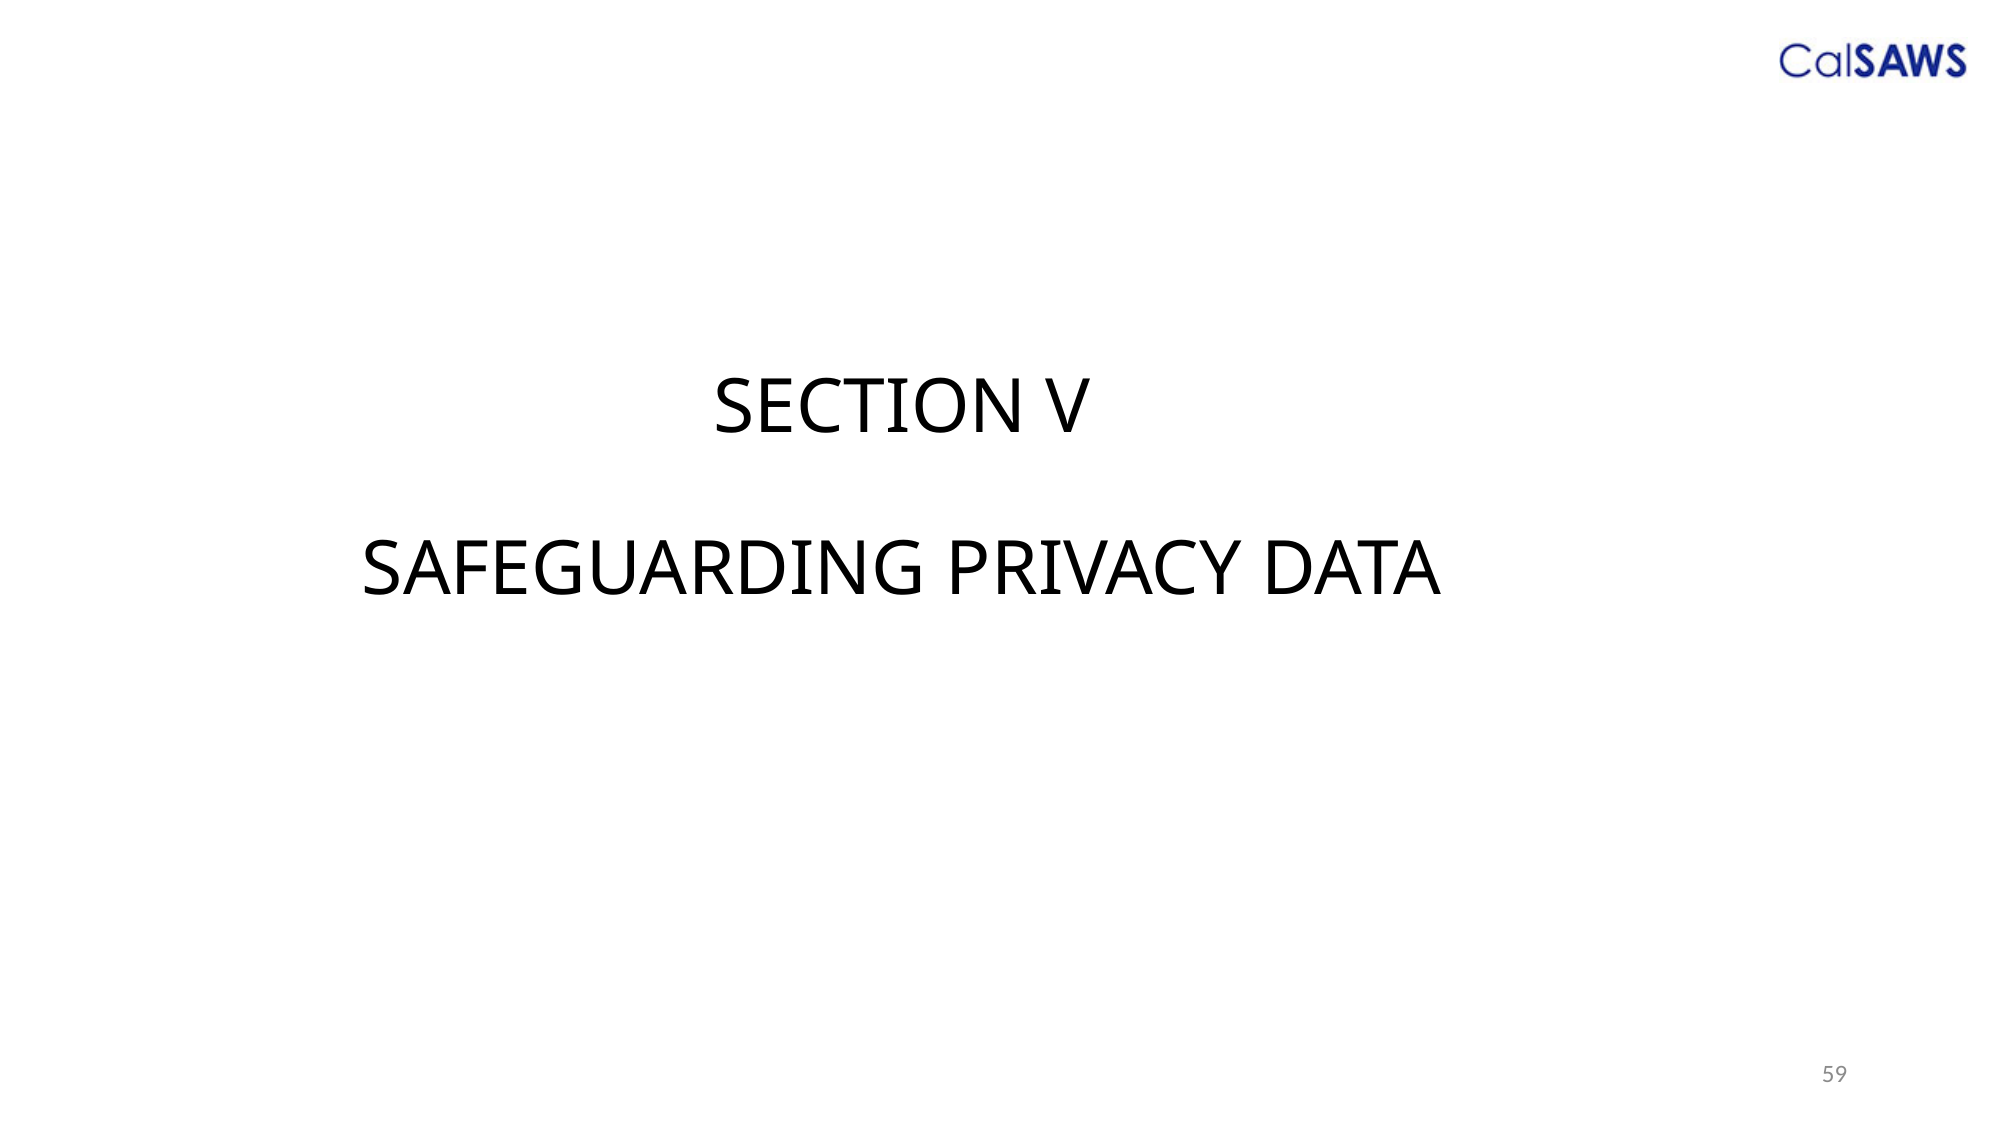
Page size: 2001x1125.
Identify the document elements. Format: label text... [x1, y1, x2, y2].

picture [1779, 37, 1968, 83]
title SECTION V SAFEGUARDING PRIVACY DATA [152, 326, 1653, 619]
slide_number 59 [1412, 1042, 1863, 1103]
